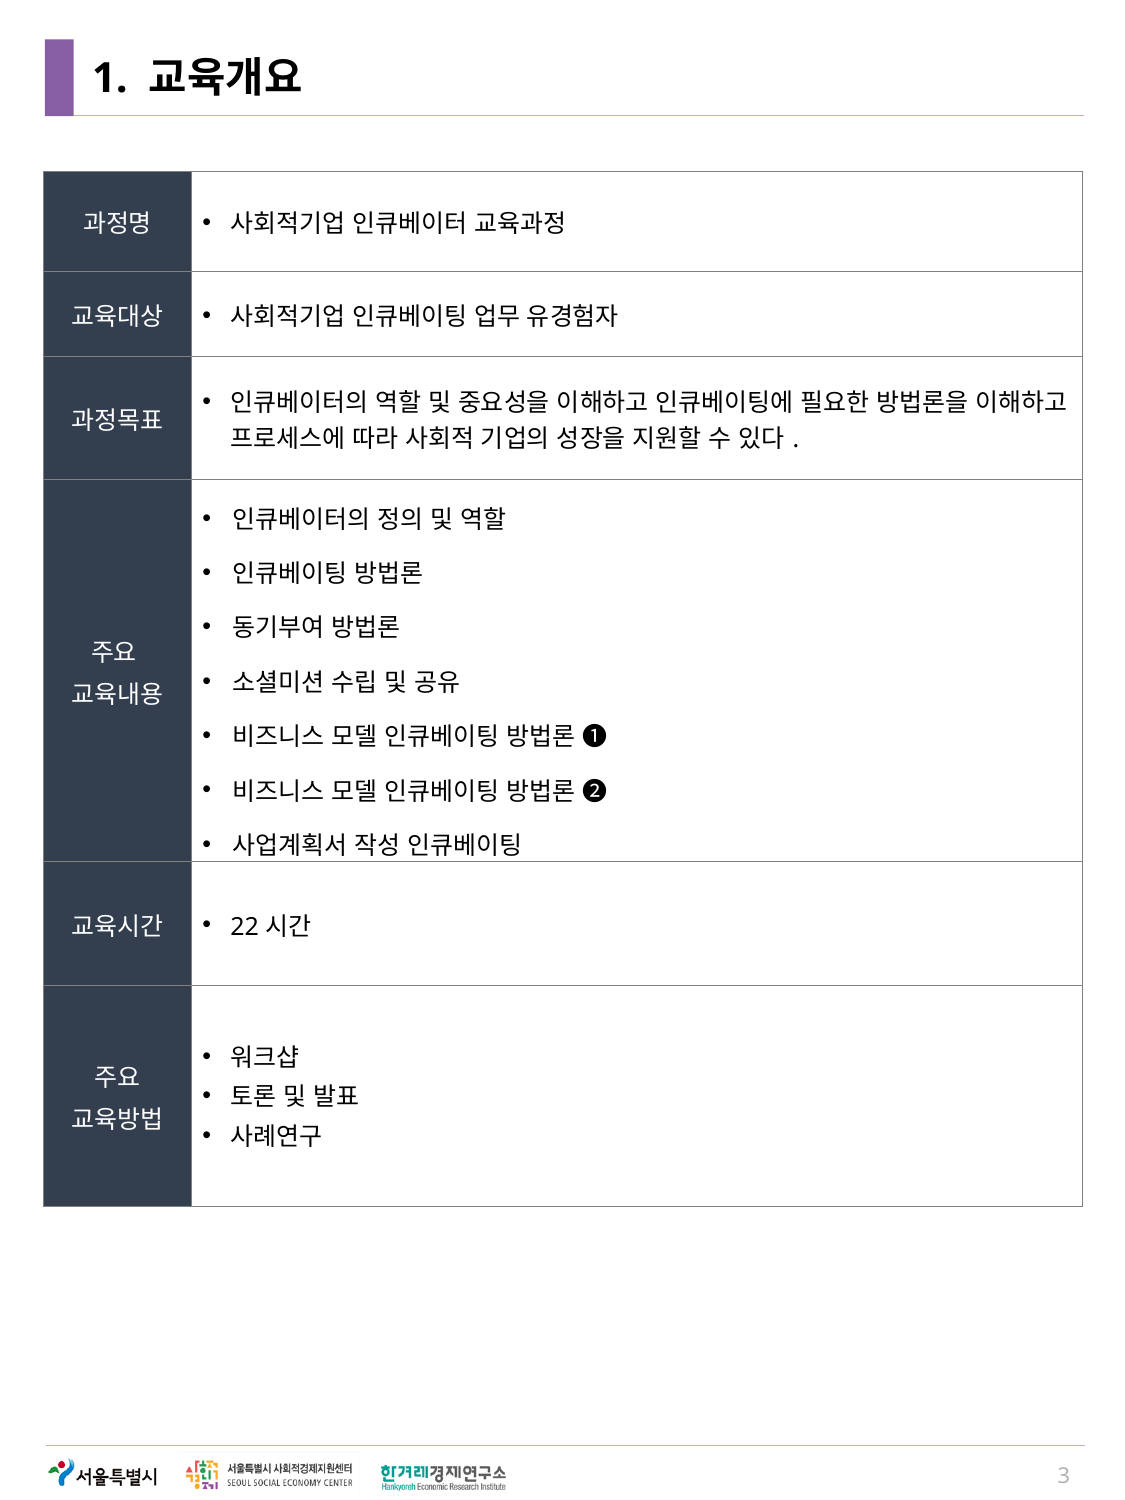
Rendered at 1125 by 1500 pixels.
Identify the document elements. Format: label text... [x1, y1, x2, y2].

table_cell 교육시간 [44, 862, 191, 985]
title 1. 교육개요 [77, 49, 1034, 110]
table_cell 인큐베이터의 정의 및 역할 인큐베이팅 방법론 동기부여 방법론 소셜미션 수립 및 공유 비즈니스 모델 인큐베이팅 방법론 ➊ 비즈니스 모델 인큐베이팅 방법론 ❷ 사업계획서 작성 인큐베이팅 [192, 480, 1082, 861]
table_cell 교육대상 [44, 272, 191, 356]
table_cell 22시간 [192, 862, 1082, 985]
table_cell 워크샵 토론 및 발표 사례연구 [192, 986, 1082, 1206]
table_header 과정명 [44, 172, 191, 271]
picture [178, 1451, 360, 1499]
table_cell 인큐베이터의 역할 및 중요성을 이해하고 인큐베이팅에 필요한 방법론을 이해하고 프로세스에 따라 사회적 기업의 성장을 지원할 수 있다. [192, 357, 1082, 479]
table_cell 주요 교육방법 [44, 986, 191, 1206]
table_cell 사회적기업 인큐베이팅 업무 유경험자 [192, 272, 1082, 356]
table_header 사회적기업 인큐베이터 교육과정 [192, 172, 1082, 271]
table_cell 과정목표 [44, 357, 191, 479]
picture [48, 1457, 157, 1486]
slide_number 3 [832, 1436, 1086, 1500]
table_cell 주요 교육내용 [44, 480, 191, 861]
picture [381, 1465, 506, 1491]
